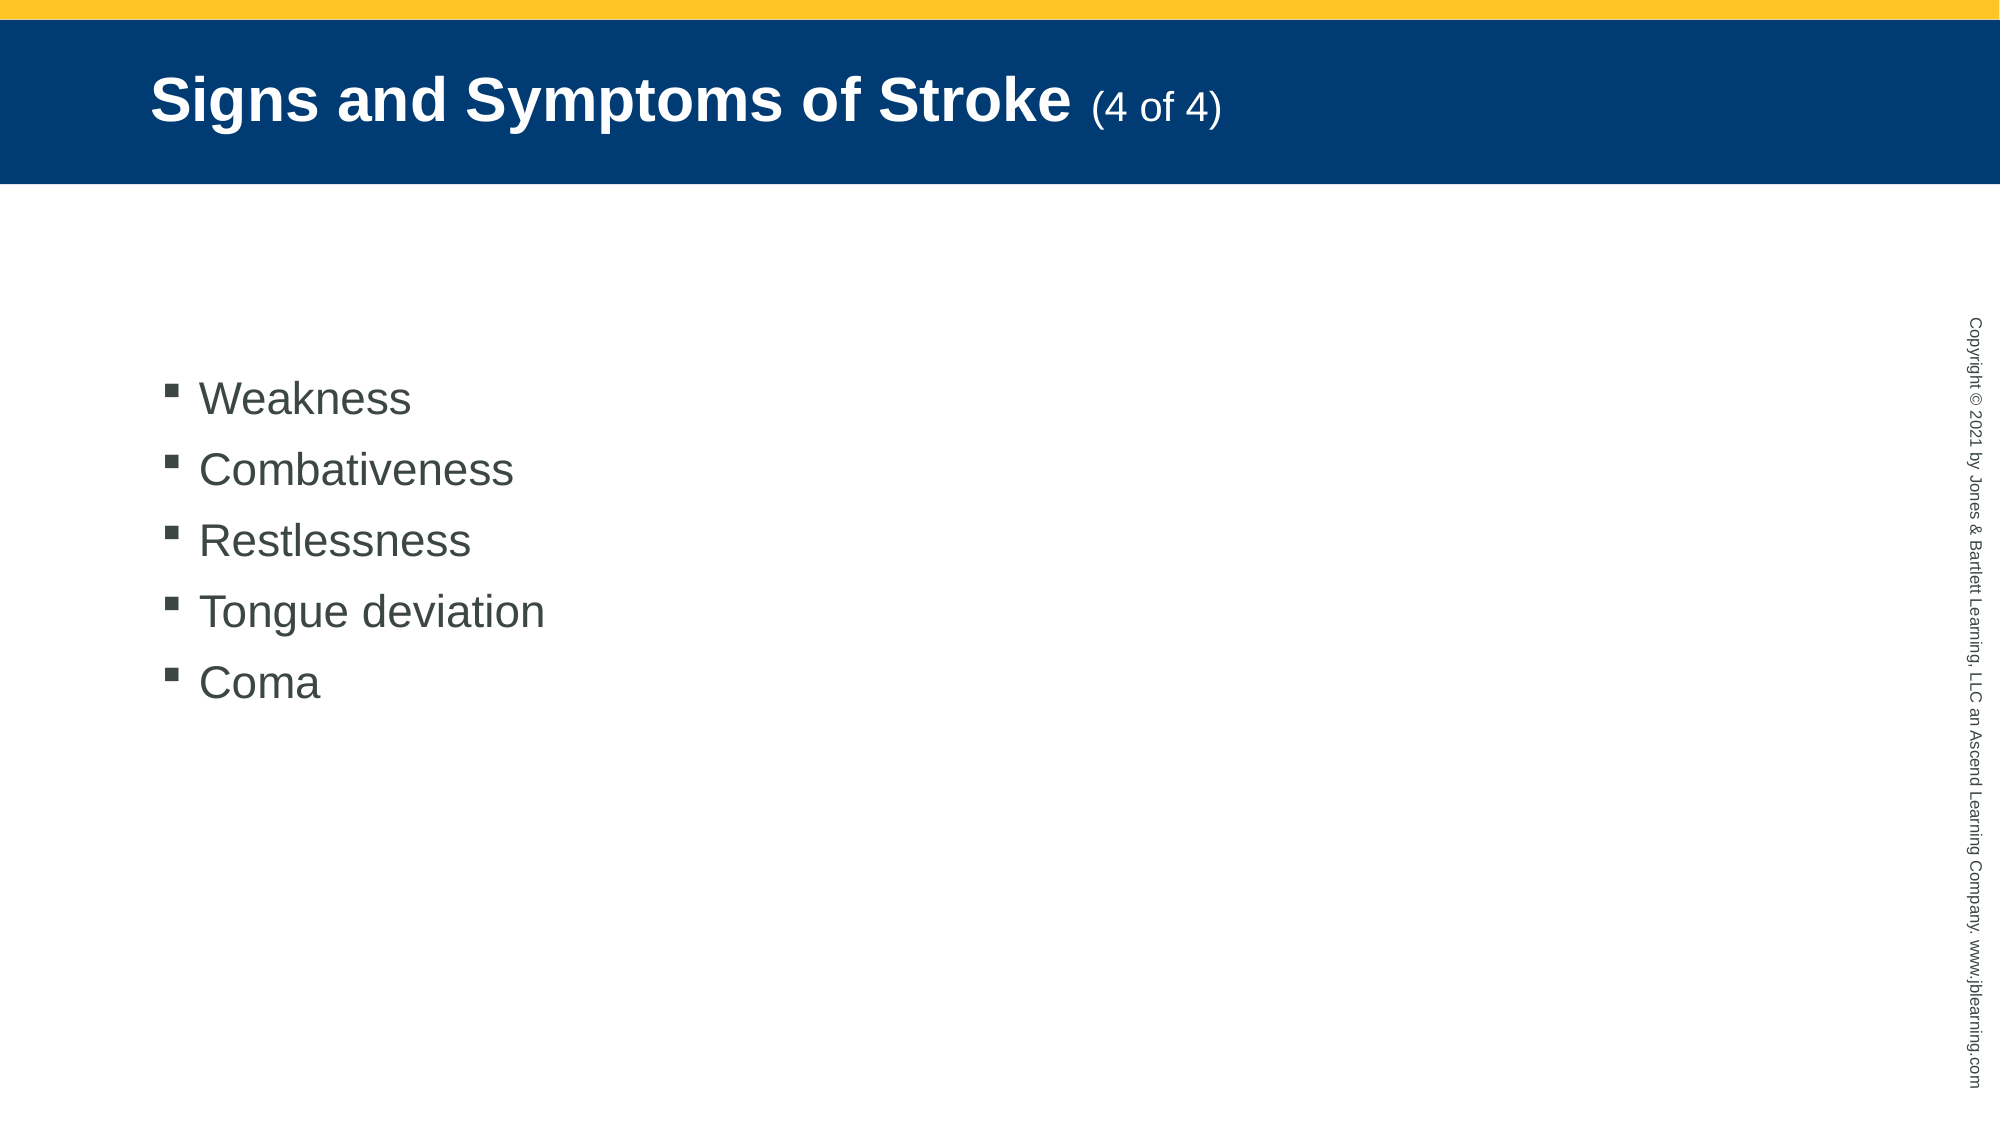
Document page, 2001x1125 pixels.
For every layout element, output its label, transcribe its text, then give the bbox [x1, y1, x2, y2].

list Weakness Combativeness Restlessness Tongue deviation Coma [146, 361, 1859, 1016]
title Signs and Symptoms of Stroke (4 of 4) [0, 19, 2000, 185]
